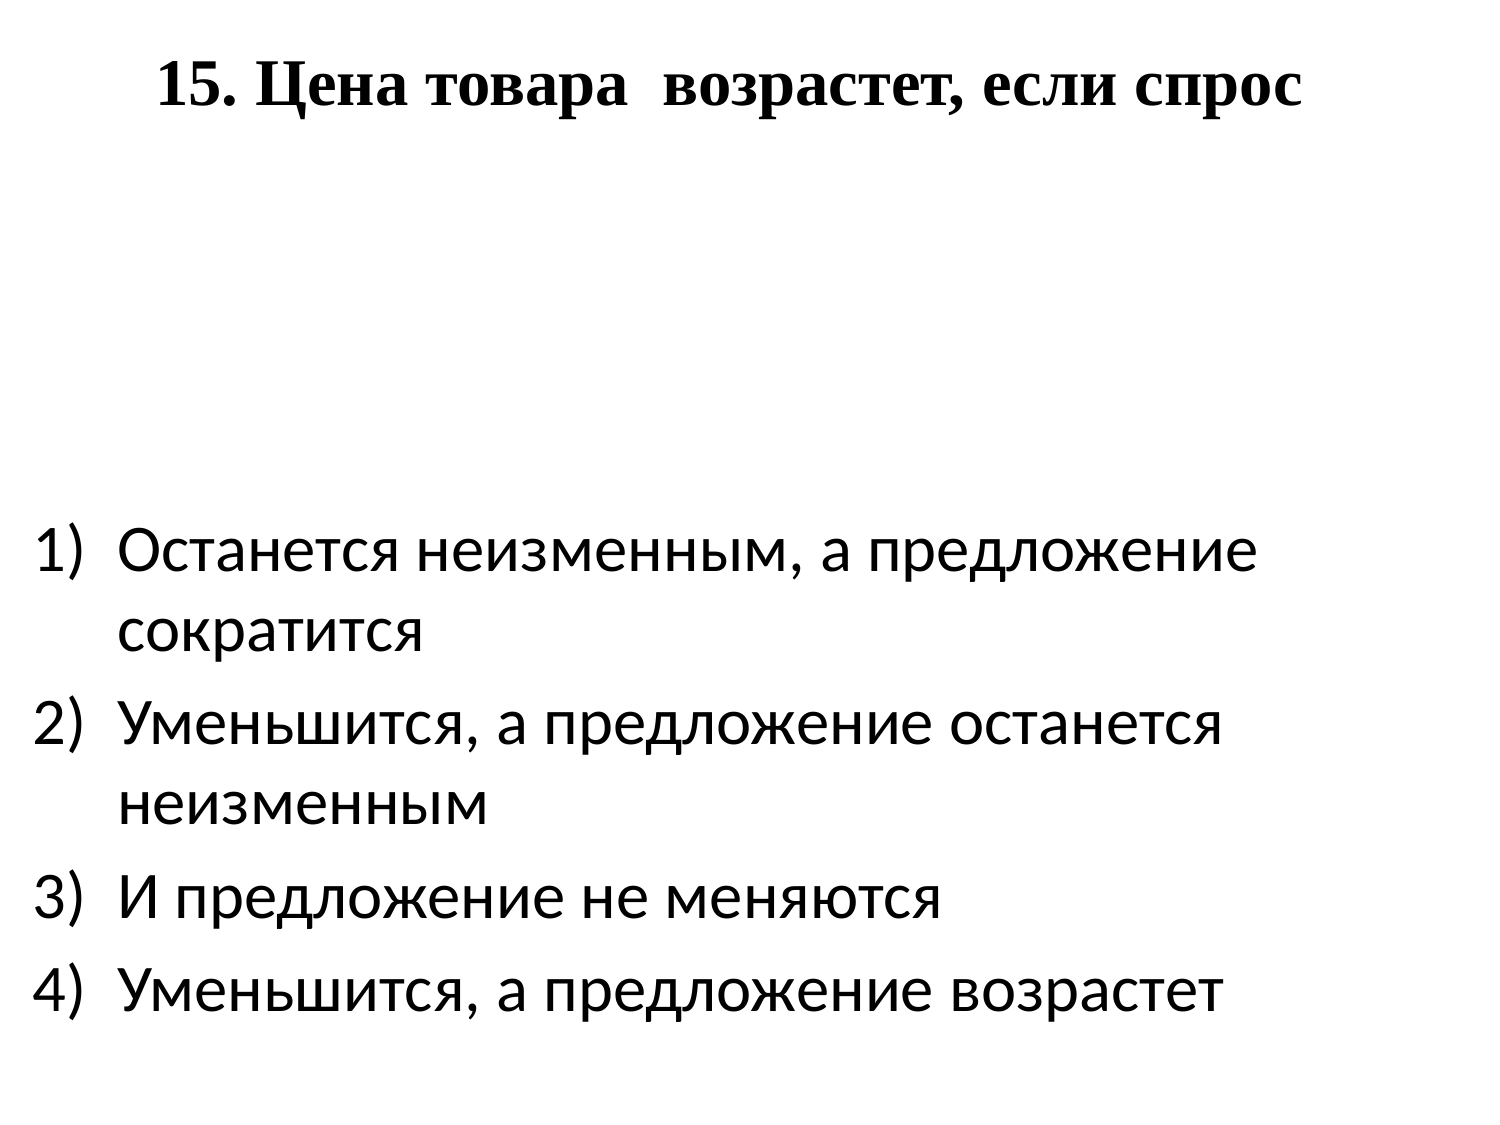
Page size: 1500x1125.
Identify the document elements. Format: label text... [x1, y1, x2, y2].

list 15. Цена товара возрастет, если спрос Останется неизменным, а предложение сократится Уменьшится, а предложение останется неизменным И предложение не меняются Уменьшится, а предложение возрастет [17, 30, 1459, 1094]
